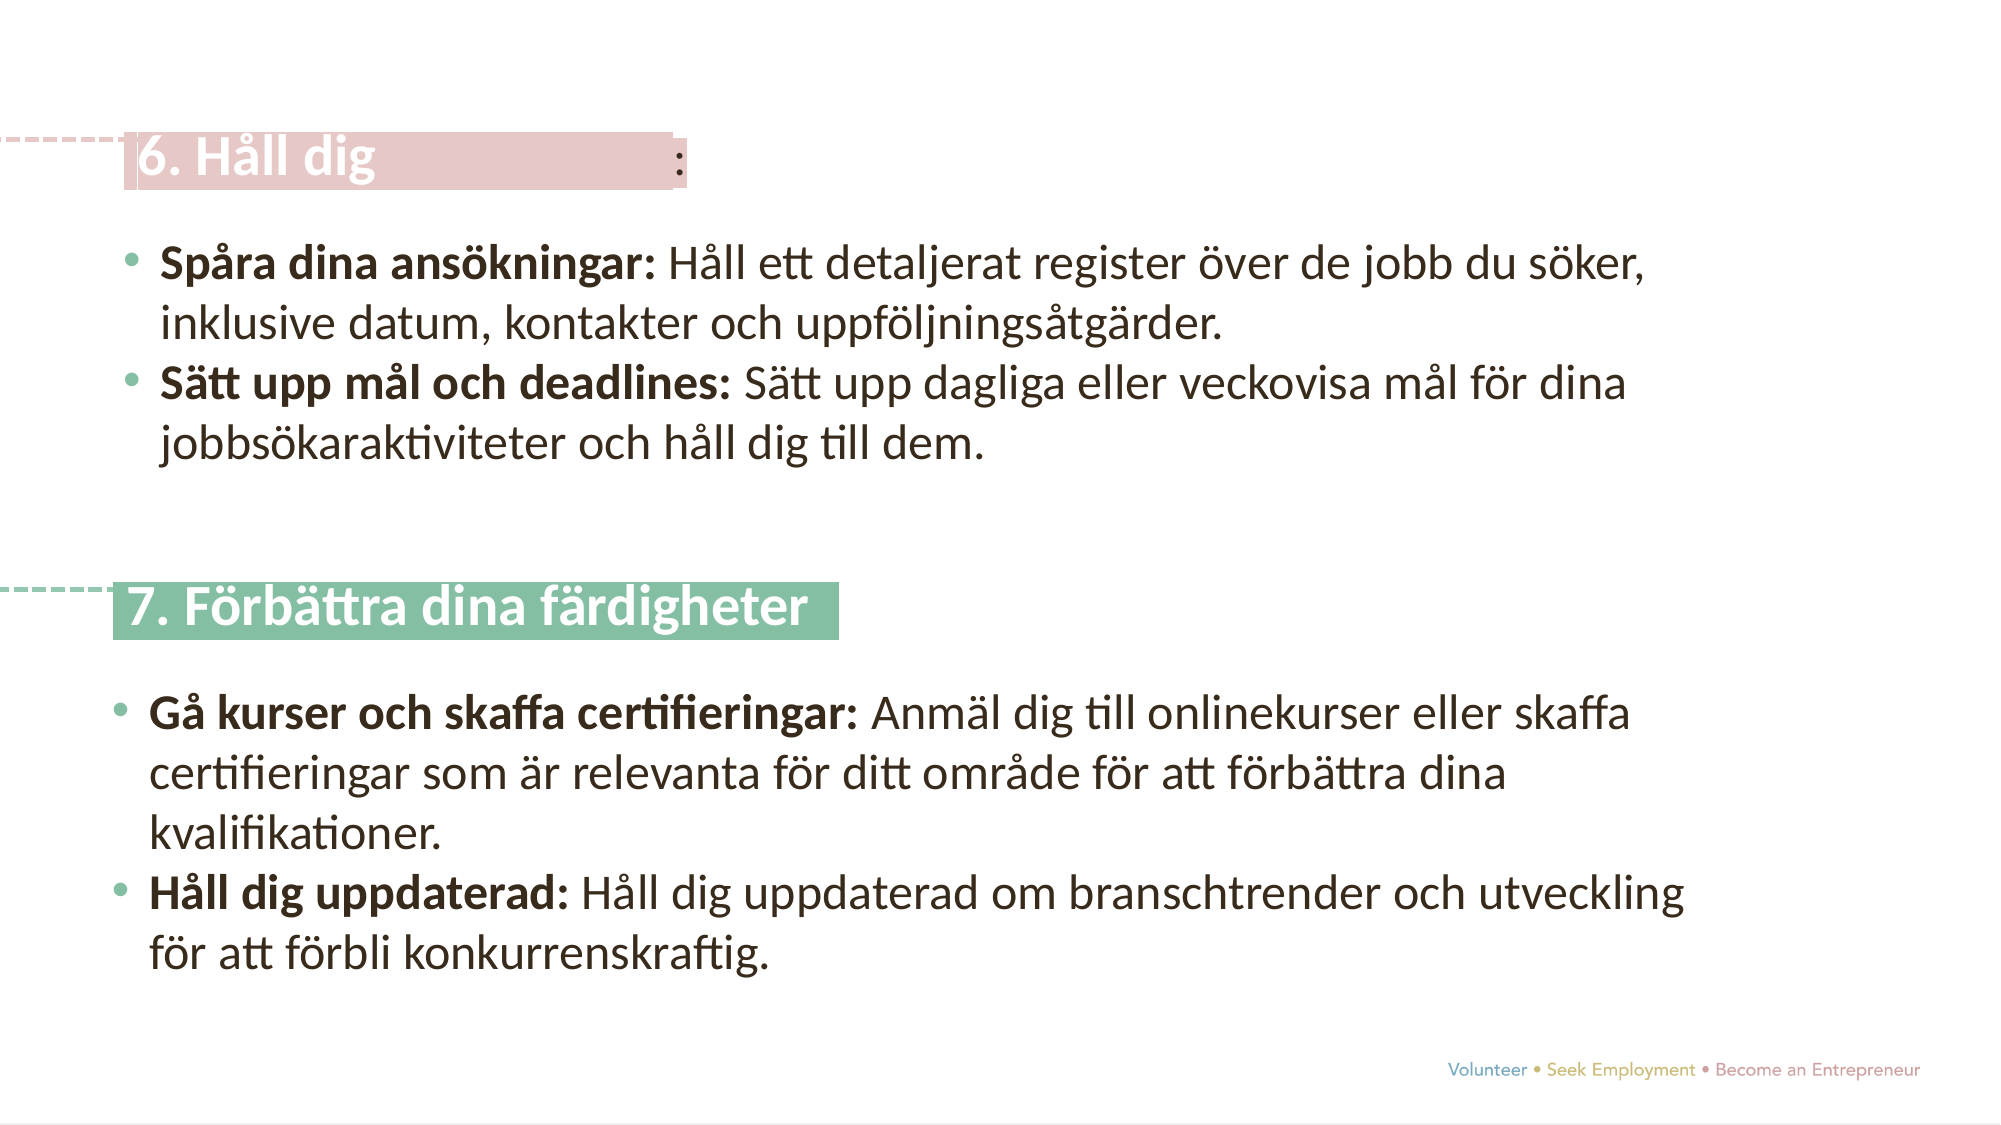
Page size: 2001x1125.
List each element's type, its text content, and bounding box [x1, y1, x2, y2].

text_box Spåra dina ansökningar: Håll ett detaljerat register över de jobb du söker, inklusive datum, kontakter och uppföljningsåtgärder. Sätt upp mål och deadlines: Sätt upp dagliga eller veckovisa mål för dina jobbsökaraktiviteter och håll dig till dem. [108, 222, 1681, 503]
text_box 6. Håll dig organiserad: [107, 75, 1942, 195]
picture [1418, 1046, 1971, 1103]
text_box 7. Förbättra dina färdigheter: [96, 525, 1931, 645]
text_box Gå kurser och skaffa certifieringar: Anmäl dig till onlinekurser eller skaffa certifieringar som är relevanta för ditt område för att förbättra dina kvalifikationer. Håll dig uppdaterad: Håll dig uppdaterad om branschtrender och utveckling för att förbli konkurrenskraftig. [97, 672, 1701, 953]
